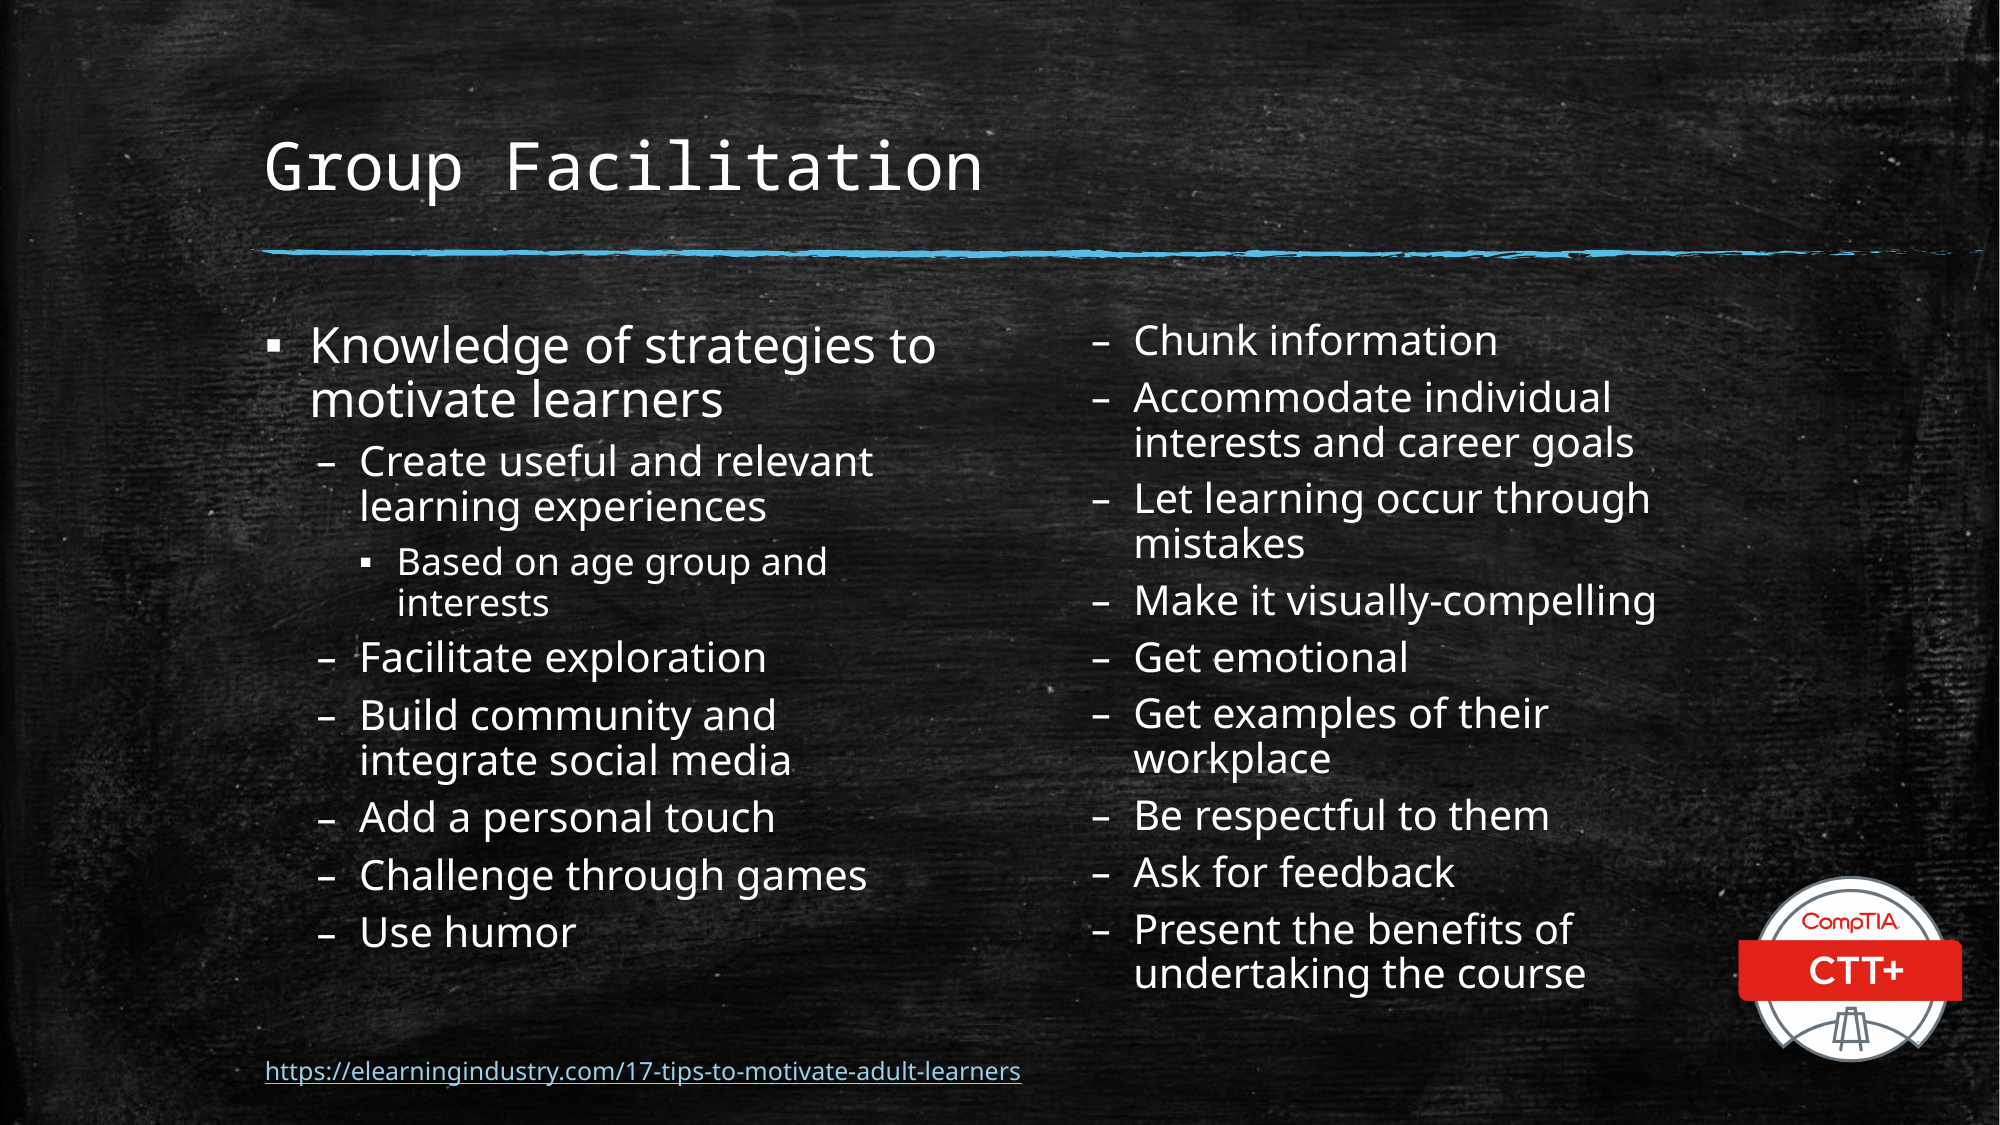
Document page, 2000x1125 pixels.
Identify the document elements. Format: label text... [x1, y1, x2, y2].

list Knowledge of strategies to motivate learners Create useful and relevant learning experiences Based on age group and interests Facilitate exploration Build community and integrate social media Add a personal touch Challenge through games Use humor [249, 312, 975, 1013]
footer https://elearningindustry.com/17-tips-to-motivate-adult-learners [249, 1050, 1288, 1096]
title Group Facilitation [249, 45, 1750, 213]
list Chunk information Accommodate individual interests and career goals Let learning occur through mistakes Make it visually-compelling Get emotional Get examples of their workplace Be respectful to them Ask for feedback Present the benefits of undertaking the course [1024, 312, 1750, 1013]
picture [1699, 824, 2000, 1125]
